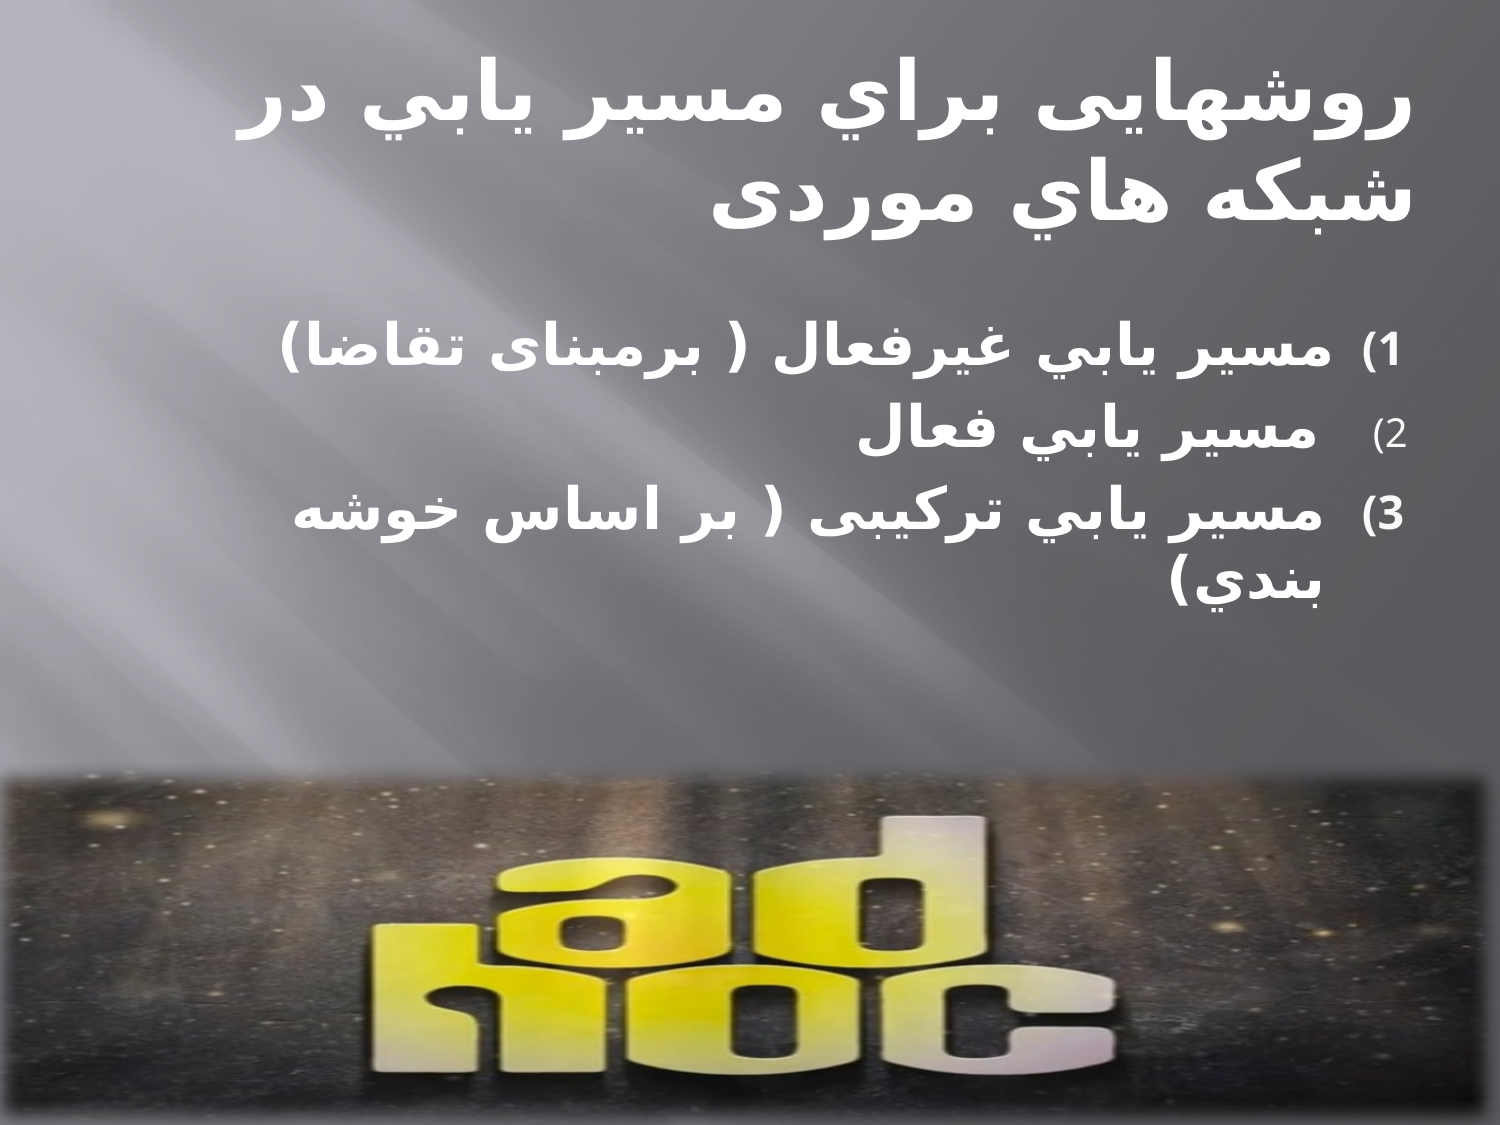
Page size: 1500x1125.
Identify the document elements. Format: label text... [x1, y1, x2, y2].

subtitle مسير يابي غیرفعال ( برمبنای تقاضا) مسير يابي فعال مسير يابي ترکیبی ( بر اساس خوشه بندي) [225, 299, 1425, 762]
picture [0, 762, 1500, 1125]
title روشهایی براي مسير يابي در شبكه هاي موردی [69, 125, 1425, 338]
